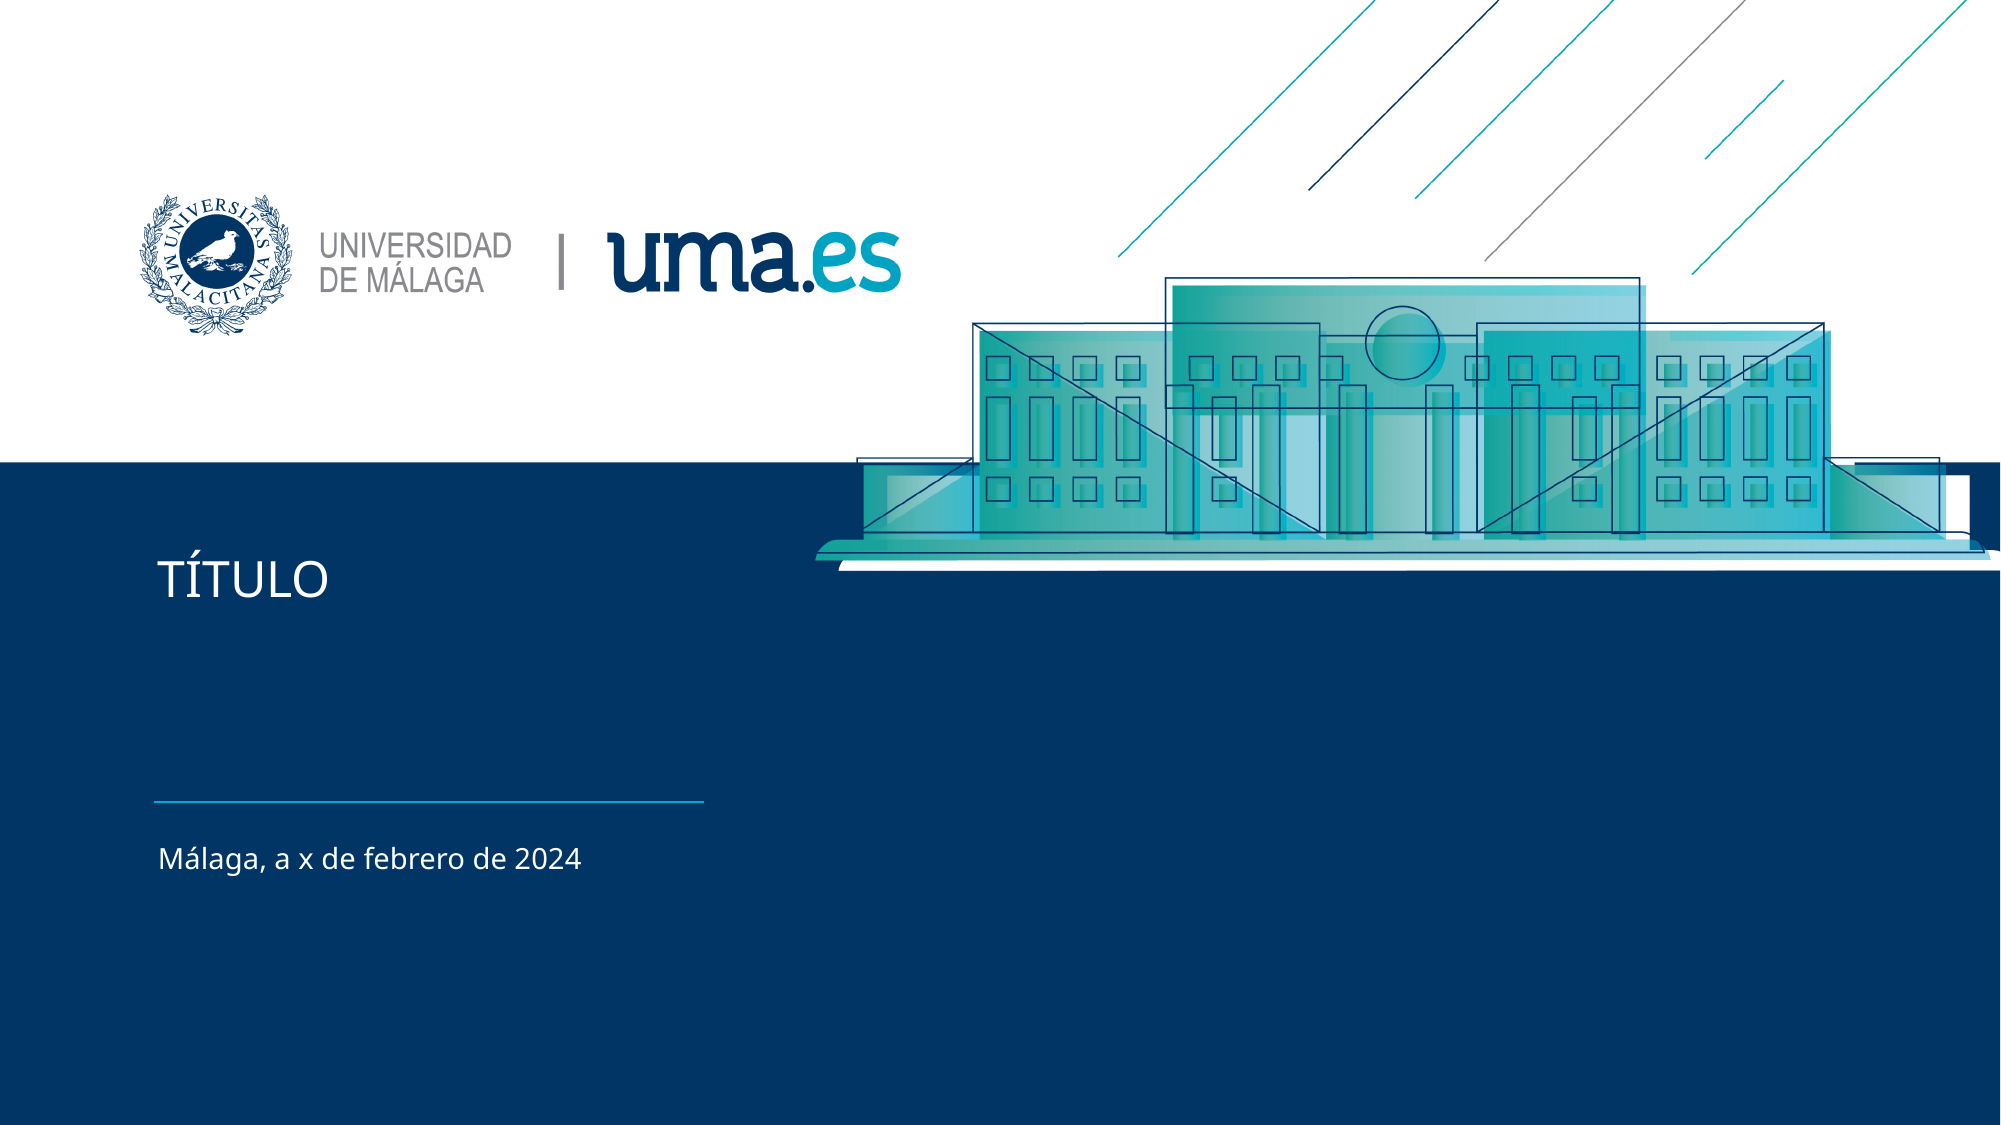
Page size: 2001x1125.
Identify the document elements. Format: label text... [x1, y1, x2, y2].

text_box Málaga, a x de febrero de 2024 [143, 832, 866, 883]
picture [0, 0, 2001, 1125]
text_box TÍTULO [143, 539, 763, 615]
